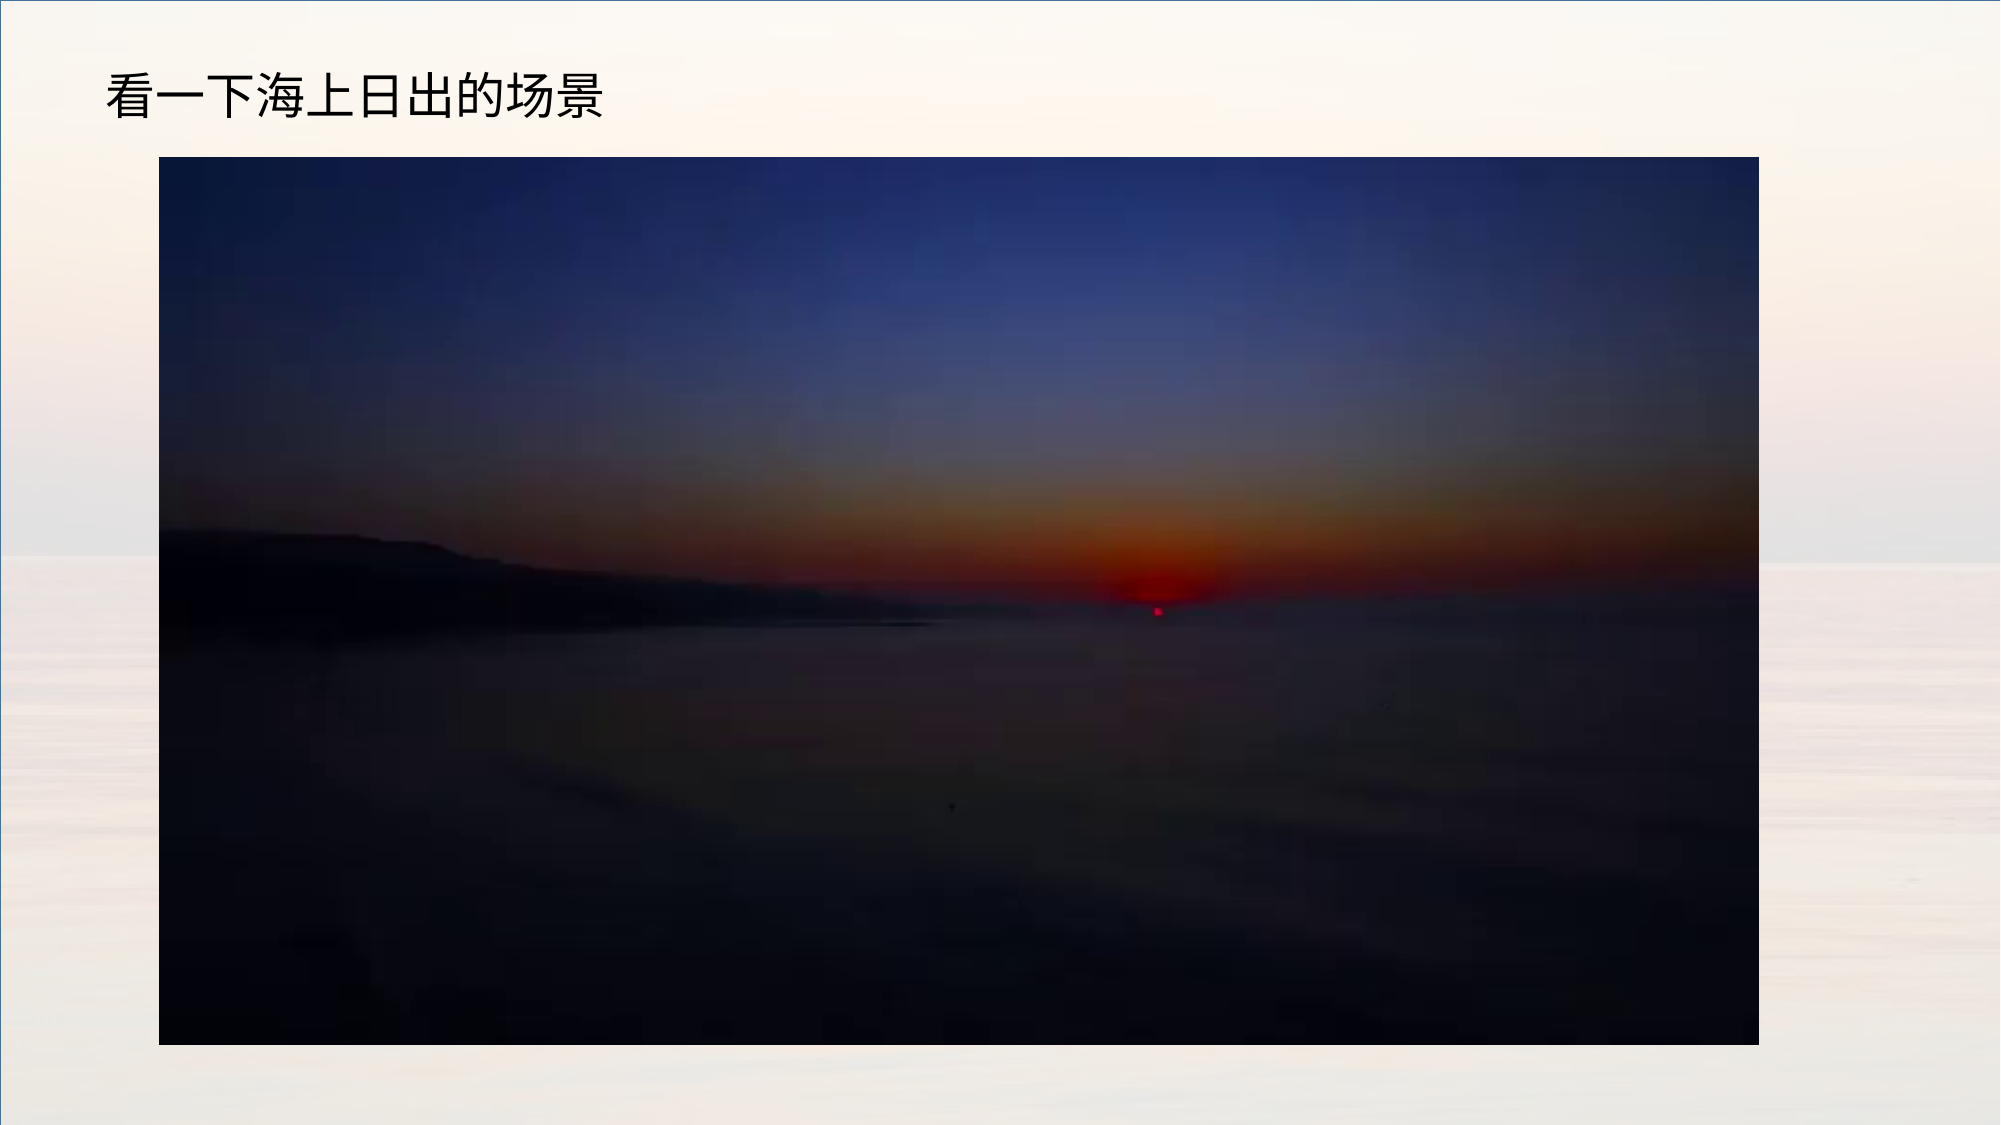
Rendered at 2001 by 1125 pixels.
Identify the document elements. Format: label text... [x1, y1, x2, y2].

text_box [158, 156, 1760, 1046]
text_box 看一下海上日出的场景 [90, 57, 1910, 133]
